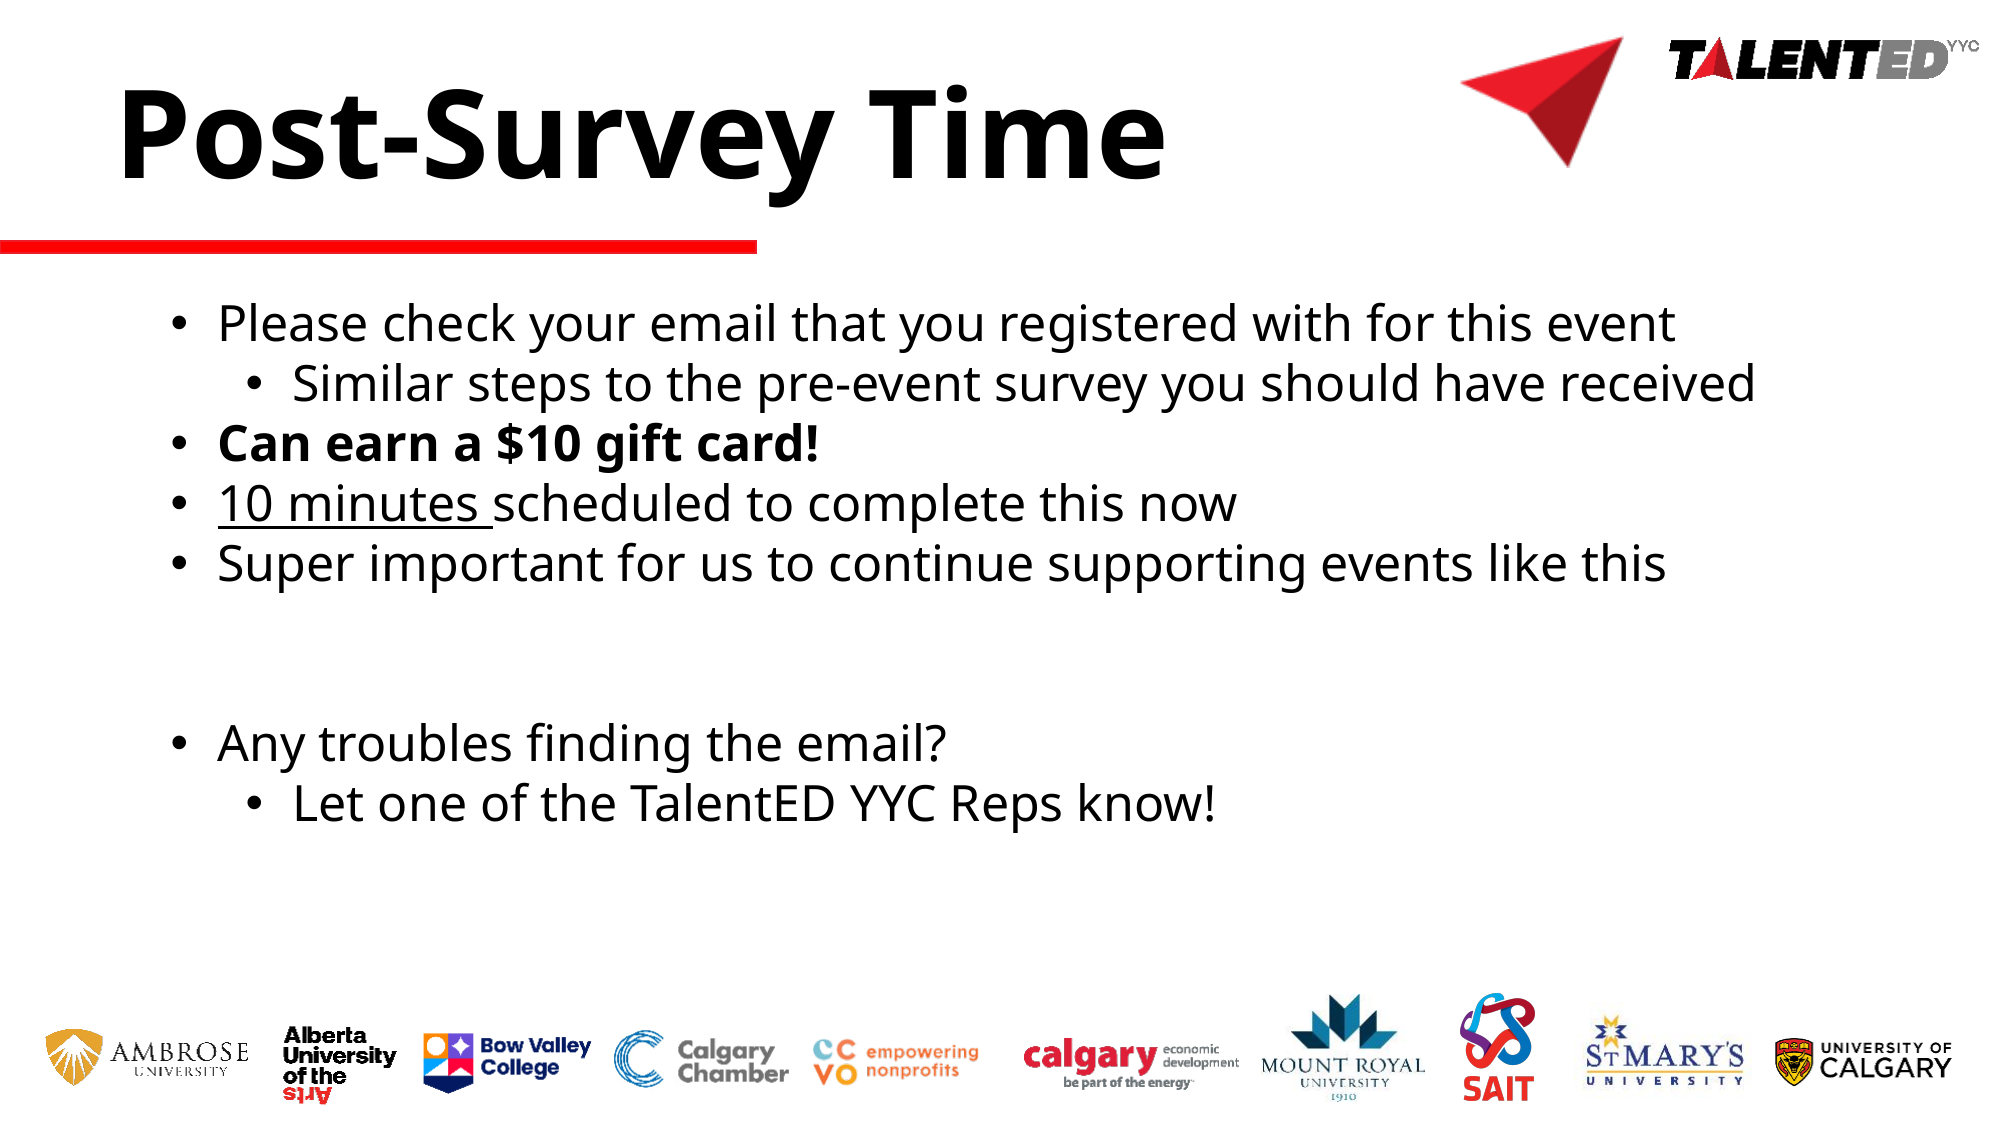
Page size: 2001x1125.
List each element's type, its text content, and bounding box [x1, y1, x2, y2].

picture [43, 1027, 251, 1089]
text_box Please check your email that you registered with for this event Similar steps to the pre-event survey you should have received Can earn a $10 gift card! 10 minutes scheduled to complete this now Super important for us to continue supporting events like this Any troubles finding the email? Let one of the TalentED YYC Reps know! [155, 284, 1934, 930]
text_box Post-Survey Time [99, 88, 1477, 207]
picture [1460, 0, 1631, 168]
picture [1760, 1030, 1968, 1095]
picture [1574, 1002, 1757, 1098]
picture [1669, 37, 1979, 80]
picture [1261, 994, 1425, 1102]
picture [1460, 993, 1535, 1101]
picture [420, 993, 989, 1125]
picture [269, 1022, 402, 1109]
picture [1024, 1038, 1239, 1090]
